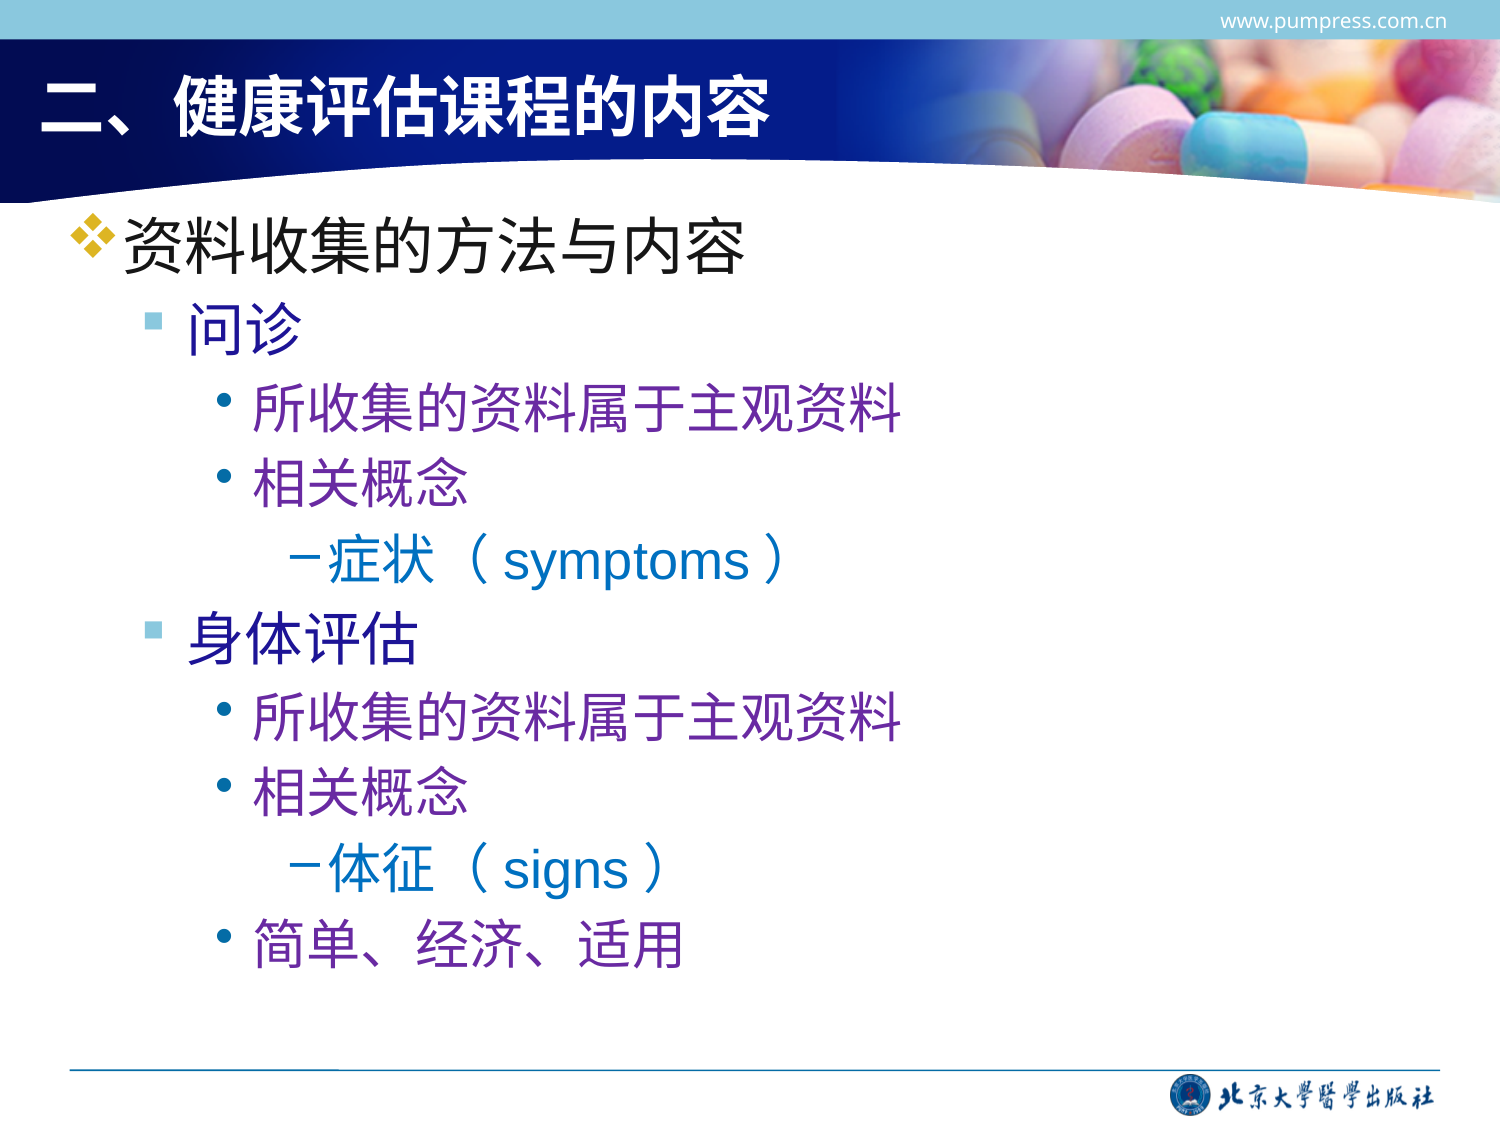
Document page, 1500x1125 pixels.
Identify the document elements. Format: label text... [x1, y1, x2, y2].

list 资料收集的方法与内容 问诊 所收集的资料属于主观资料 相关概念 症状（symptoms） 身体评估 所收集的资料属于主观资料 相关概念 体征（signs） 简单、经济、适用 [49, 198, 1463, 1026]
picture [1170, 1074, 1436, 1118]
picture [0, 40, 1500, 203]
slide_number www.pumpress.com.cn [1024, 0, 1463, 38]
title 二、健康评估课程的内容 [23, 58, 1349, 152]
